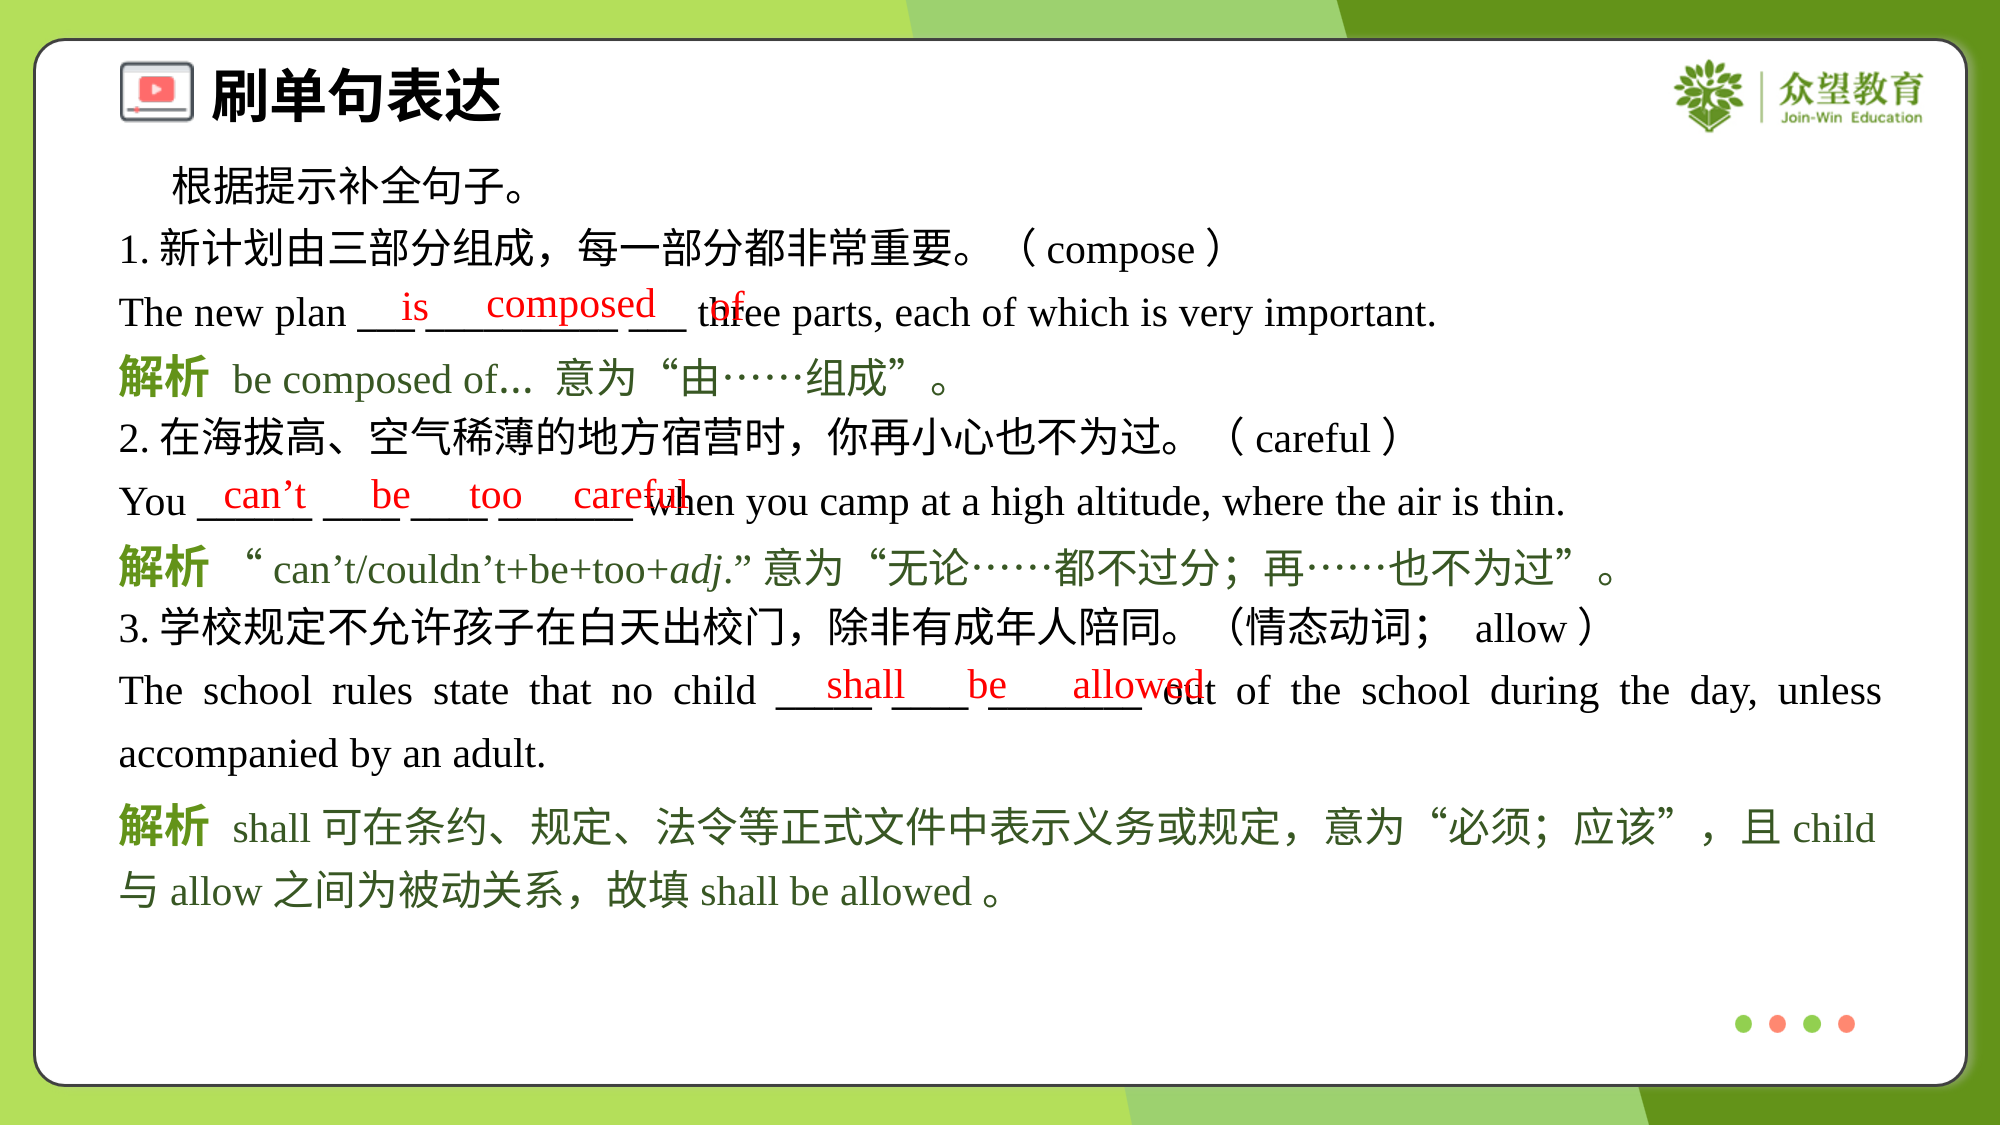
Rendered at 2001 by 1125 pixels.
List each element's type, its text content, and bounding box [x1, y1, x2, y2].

text_box is [396, 265, 434, 324]
text_box 2.在海拔高、空气稀薄的地方宿营时，你再小心也不为过。（careful） You ______ ____ ____ _______ when you camp at a high altitude, where the air is thin. [118, 398, 1883, 518]
text_box 3.学校规定不允许孩子在白天出校门，除非有成年人陪同。（情态动词； allow） The school rules state that no child _____ ____ ________ out of the school during the day, unless accompanied by an adult. [118, 588, 1883, 771]
picture [0, 0, 2000, 1125]
text_box careful [568, 454, 694, 513]
text_box be [366, 454, 416, 513]
text_box 根据提示补全句子。 1.新计划由三部分组成，每一部分都非常重要。（compose） The new plan ___ __________ ___ three parts, each of which is very important. [118, 146, 1883, 329]
text_box 解析 “can’t/couldn’t+be+too+adj.”意为“无论……都不过分；再……也不为过”。 [118, 523, 1883, 586]
text_box 解析 be composed of… 意为“由……组成”。 [118, 334, 1883, 396]
text_box be [963, 644, 1012, 702]
text_box can’t [219, 454, 311, 513]
text_box shall [822, 644, 910, 702]
text_box composed [482, 263, 661, 322]
text_box allowed [1068, 644, 1210, 702]
text_box of [705, 265, 750, 324]
text_box 解析 shall可在条约、规定、法令等正式文件中表示义务或规定，意为“必须；应该”，且child与allow之间为被动关系，故填shall be allowed。 [118, 782, 1883, 909]
text_box too [464, 454, 528, 513]
